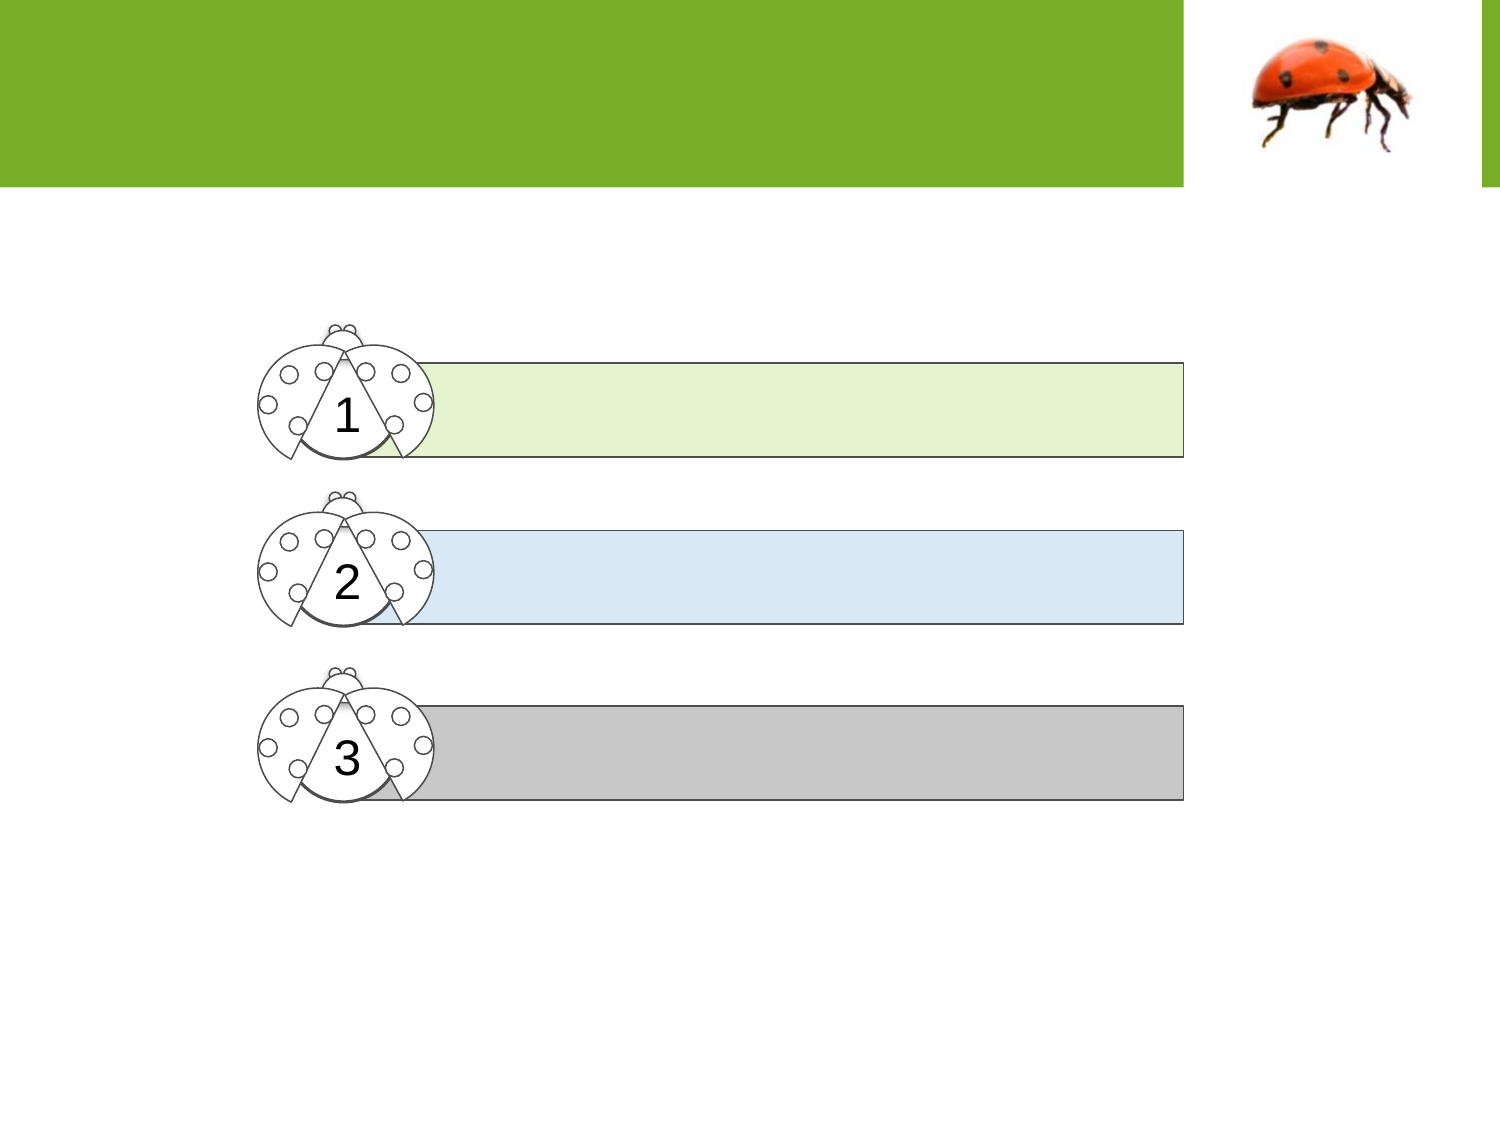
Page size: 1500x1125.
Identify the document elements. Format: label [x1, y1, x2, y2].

text_box [439, 530, 1184, 625]
text_box [439, 706, 1184, 800]
text_box [257, 667, 435, 809]
text_box [257, 324, 435, 466]
text_box [257, 491, 435, 633]
picture [1242, 34, 1420, 153]
text_box [439, 363, 1184, 457]
